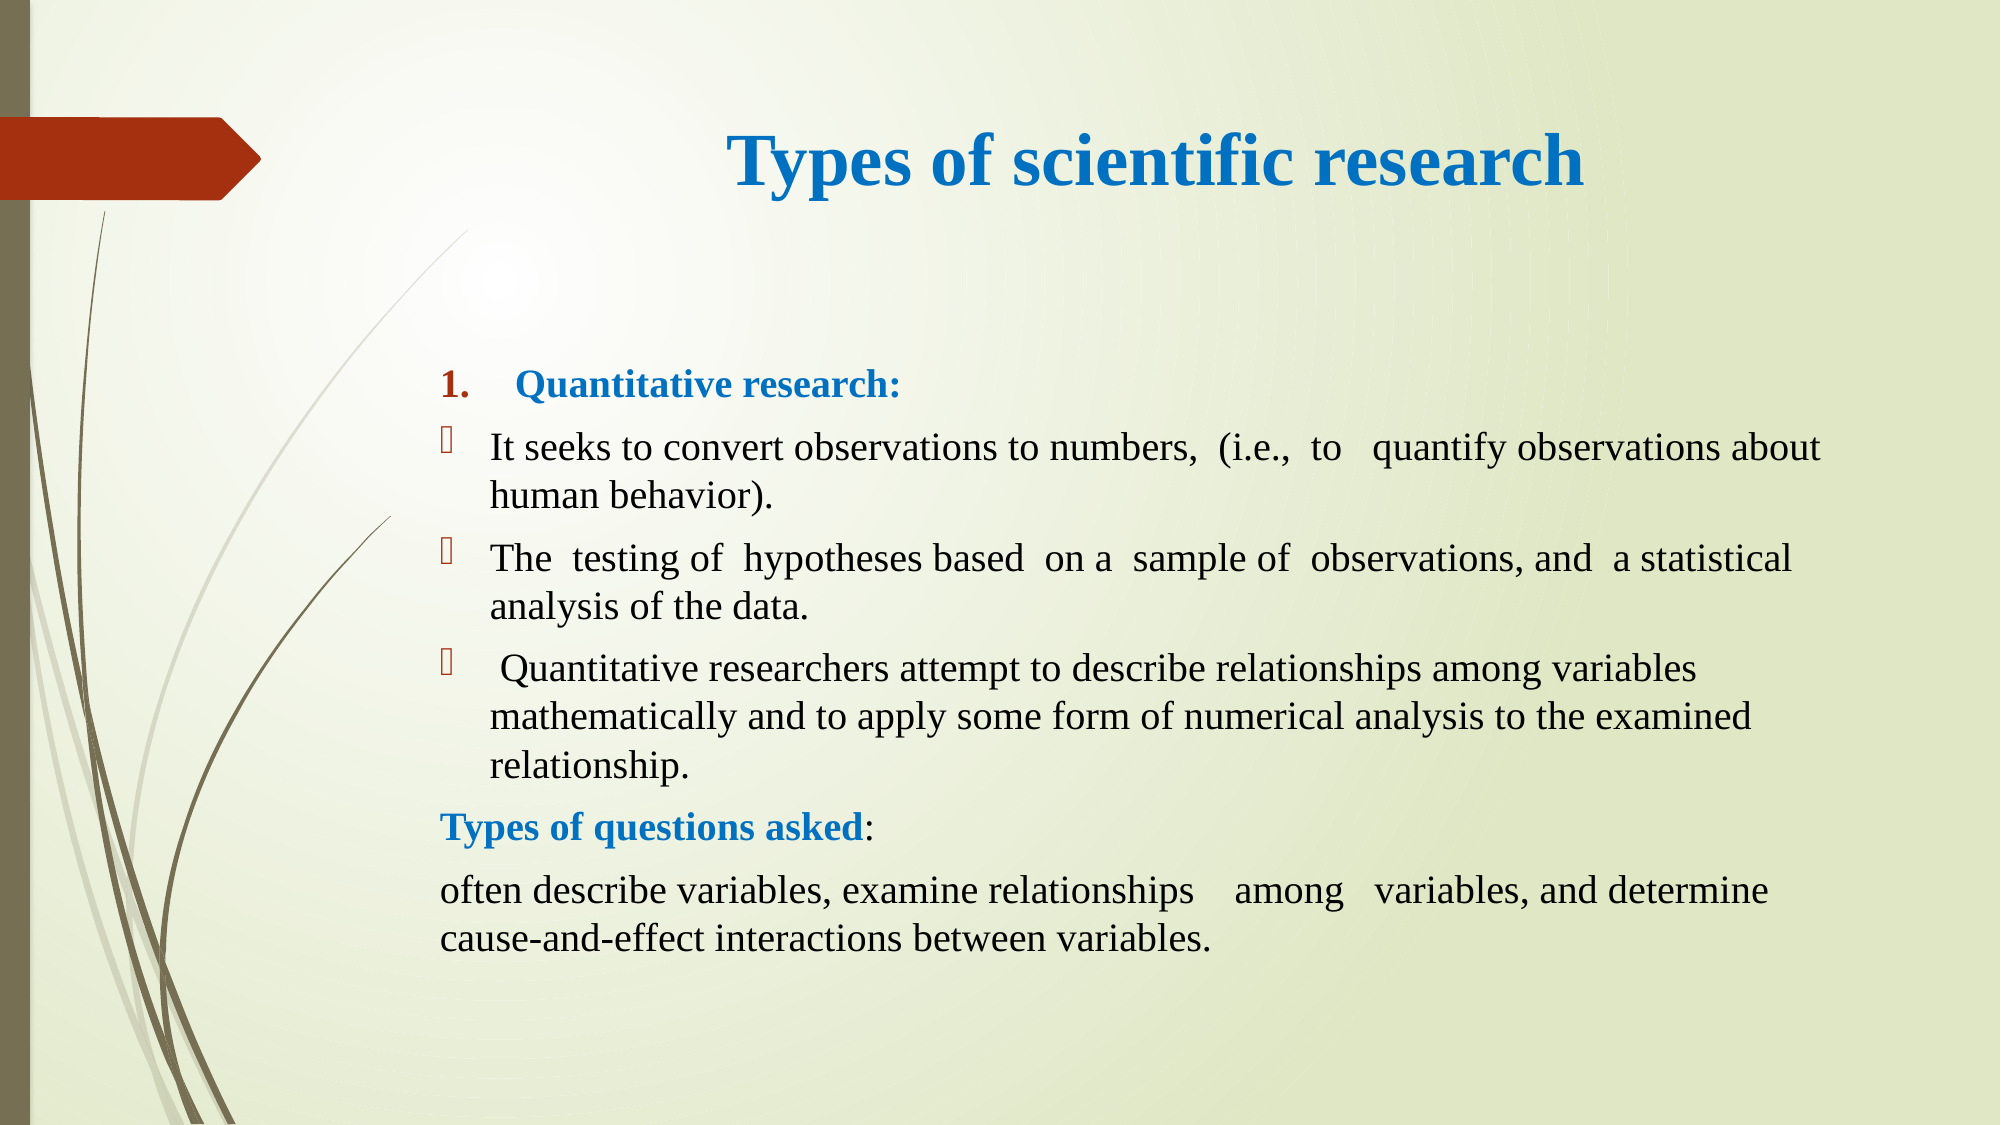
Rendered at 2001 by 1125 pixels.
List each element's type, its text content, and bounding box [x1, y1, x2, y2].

list Quantitative research: It seeks to convert observations to numbers, (i.e., to quantify observations about human behavior). The testing of hypotheses based on a sample of observations, and a statistical analysis of the data. Quantitative researchers attempt to describe relationships among variables mathematically and to apply some form of numerical analysis to the examined relationship. Types of questions asked: often describe variables, examine relationships among variables, and determine cause-and-effect interactions between variables. [424, 350, 1888, 970]
title Types of scientific research [425, 102, 1888, 313]
